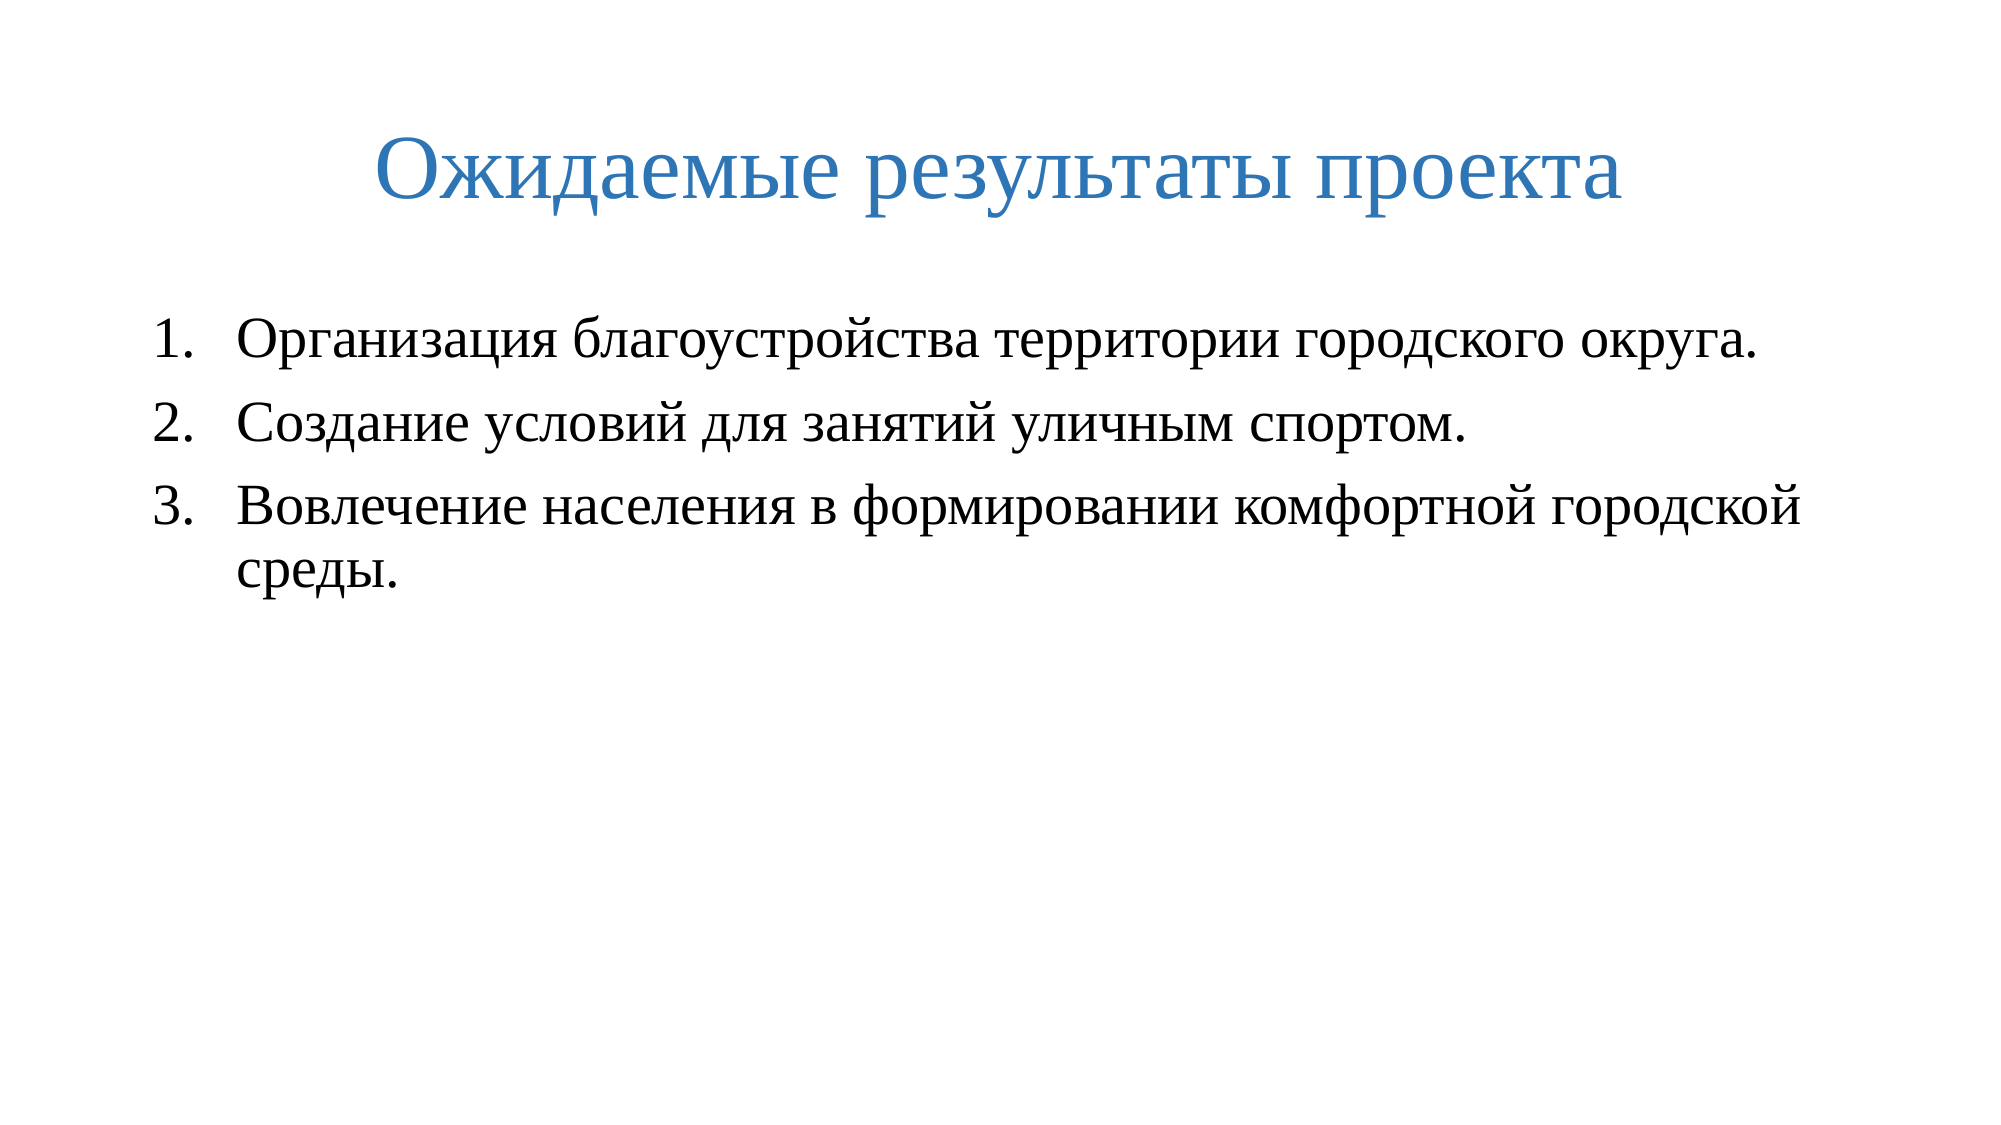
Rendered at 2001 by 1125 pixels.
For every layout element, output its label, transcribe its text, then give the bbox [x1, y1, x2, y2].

list Организация благоустройства территории городского округа. Создание условий для занятий уличным спортом. Вовлечение населения в формировании комфортной городской среды. [137, 299, 1863, 1014]
title Ожидаемые результаты проекта [137, 59, 1863, 278]
